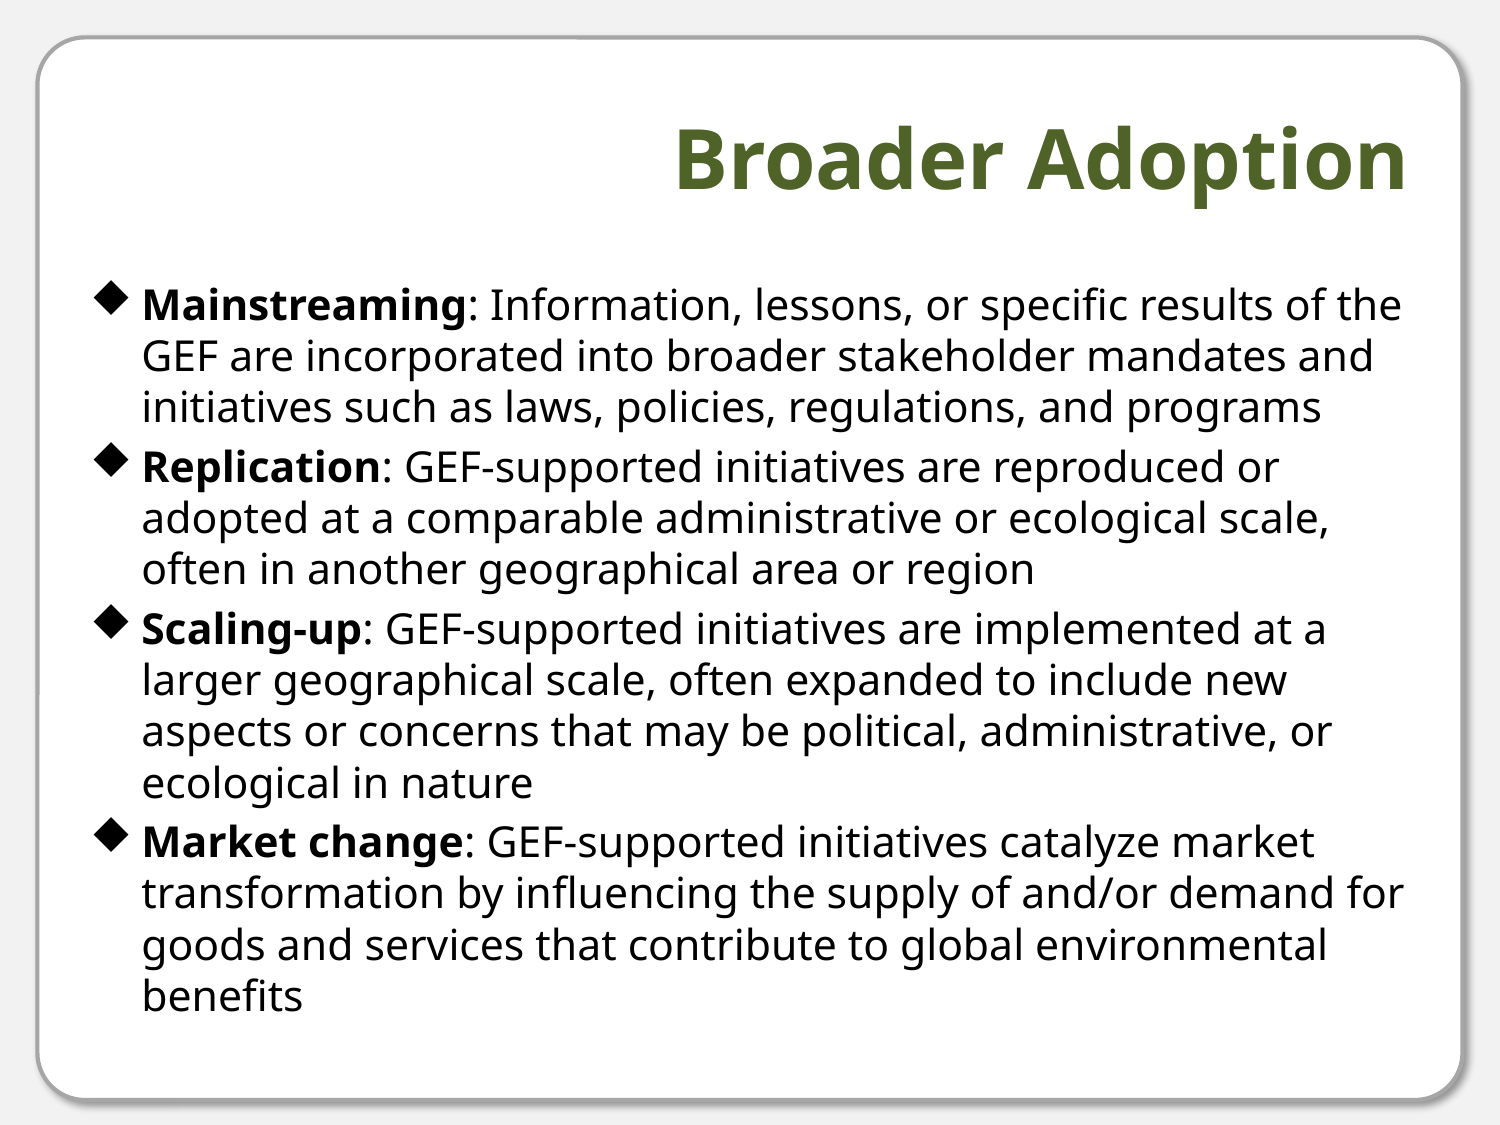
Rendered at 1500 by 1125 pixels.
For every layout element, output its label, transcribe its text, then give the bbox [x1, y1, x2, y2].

list Mainstreaming: Information, lessons, or specific results of the GEF are incorporated into broader stakeholder mandates and initiatives such as laws, policies, regulations, and programs Replication: GEF-supported initiatives are reproduced or adopted at a comparable administrative or ecological scale, often in another geographical area or region Scaling-up: GEF-supported initiatives are implemented at a larger geographical scale, often expanded to include new aspects or concerns that may be political, administrative, or ecological in nature Market change: GEF-supported initiatives catalyze market transformation by influencing the supply of and/or demand for goods and services that contribute to global environmental benefits [75, 270, 1425, 1088]
title Broader Adoption [75, 62, 1425, 250]
